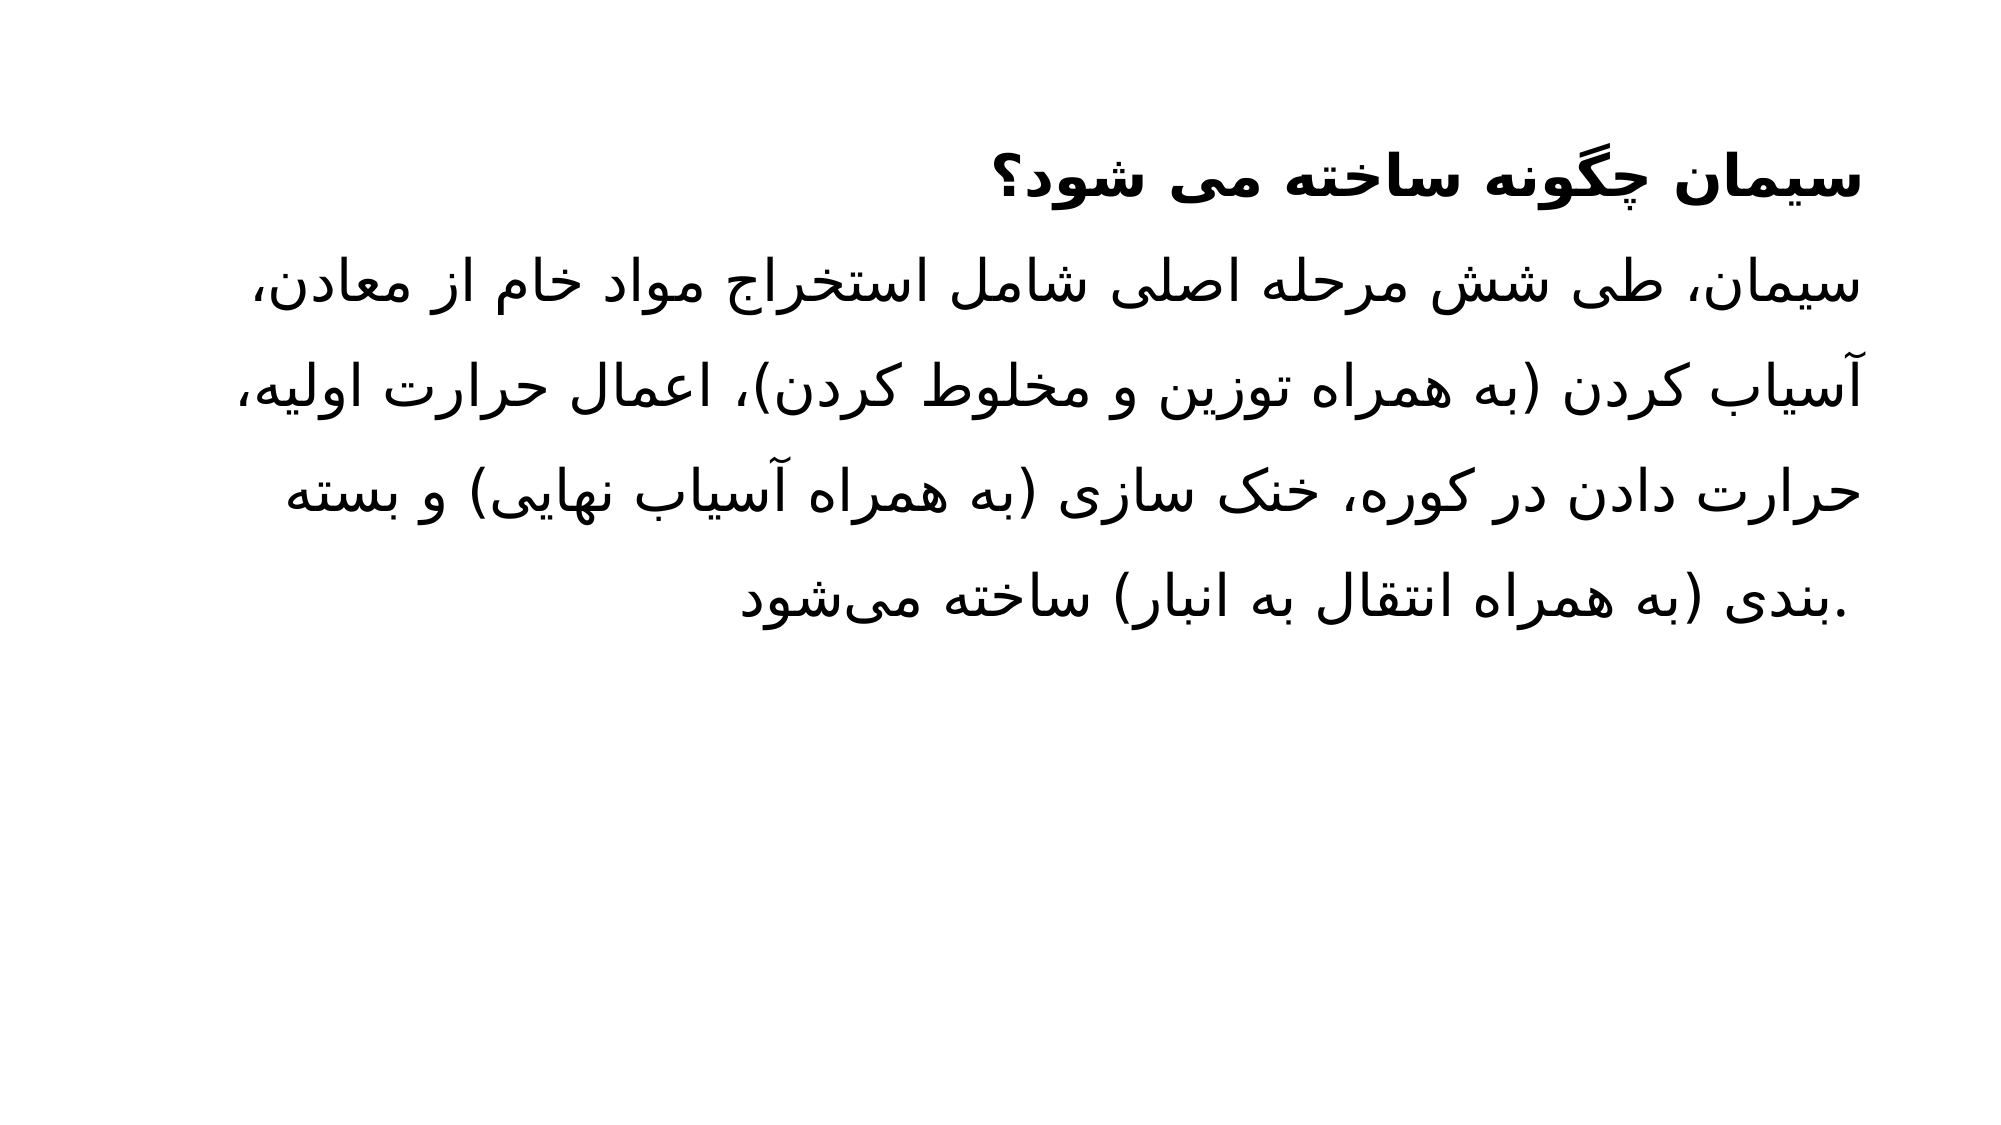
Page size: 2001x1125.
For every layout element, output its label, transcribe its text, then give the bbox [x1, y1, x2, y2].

title سیمان چگونه ساخته می شود؟ سیمان، طی شش مرحله اصلی شامل استخراج مواد خام از معادن، آسیاب کردن (به همراه توزین و مخلوط کردن)، اعمال حرارت اولیه، حرارت دادن در کوره، خنک سازی (به همراه آسیاب نهایی) و بسته بندی (به همراه انتقال به انبار) ساخته می‌شود. [154, 162, 1880, 568]
